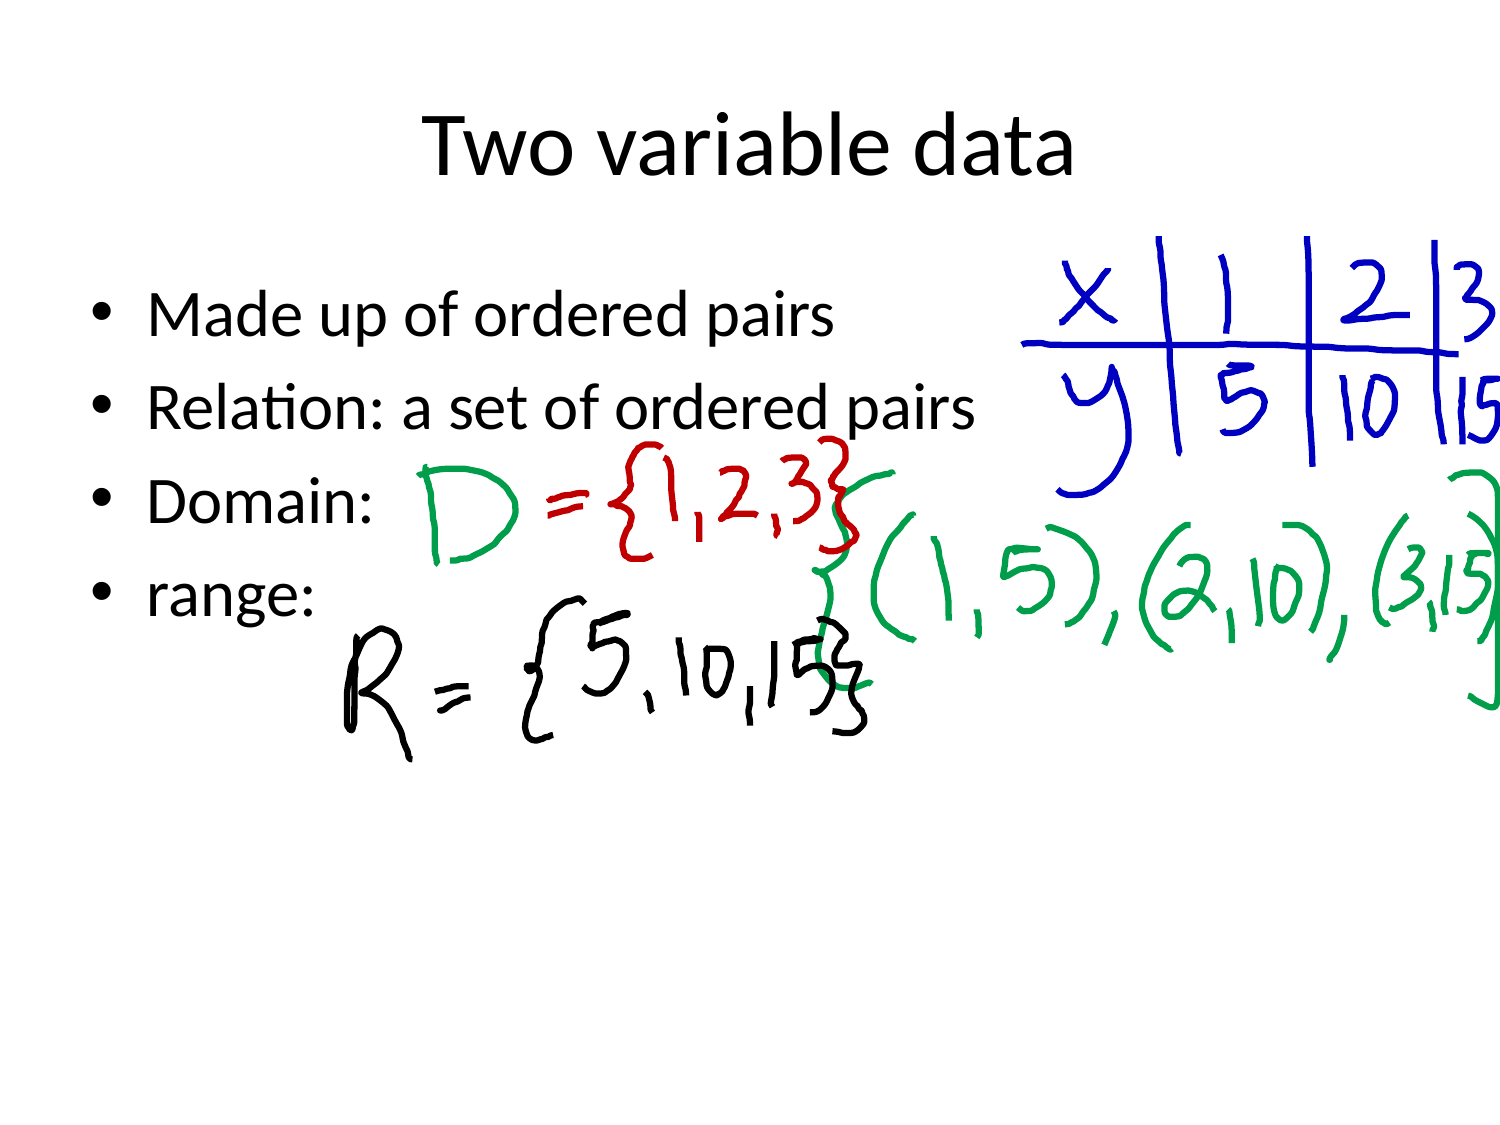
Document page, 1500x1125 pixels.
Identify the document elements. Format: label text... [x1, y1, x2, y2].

text_box [609, 443, 663, 560]
text_box [434, 685, 469, 693]
text_box [1310, 345, 1435, 354]
text_box [548, 492, 588, 501]
text_box [1341, 375, 1351, 441]
text_box [720, 468, 758, 520]
text_box [814, 471, 894, 689]
text_box [1064, 260, 1089, 296]
text_box [417, 467, 517, 562]
text_box [879, 513, 916, 642]
text_box [1219, 254, 1229, 334]
text_box [1329, 614, 1346, 658]
text_box [1306, 236, 1314, 467]
text_box [1163, 556, 1216, 618]
text_box [1045, 526, 1098, 626]
text_box [1086, 291, 1117, 322]
text_box [817, 618, 866, 734]
text_box [747, 686, 751, 726]
text_box [439, 696, 471, 712]
text_box [1171, 343, 1307, 351]
text_box [696, 511, 701, 542]
text_box [1219, 363, 1266, 434]
text_box [1428, 601, 1435, 632]
text_box [1141, 524, 1191, 651]
text_box [1059, 268, 1109, 324]
text_box [1456, 263, 1493, 341]
text_box [818, 438, 858, 552]
text_box [1021, 342, 1168, 349]
text_box [1282, 524, 1328, 633]
text_box [1364, 376, 1396, 436]
text_box [769, 641, 776, 708]
text_box [1467, 377, 1499, 442]
text_box [1103, 610, 1117, 646]
text_box [1374, 514, 1409, 625]
text_box [932, 536, 950, 621]
text_box [1002, 546, 1053, 612]
text_box [663, 456, 676, 522]
text_box [677, 637, 687, 696]
text_box [1272, 565, 1300, 622]
text_box [773, 513, 779, 537]
text_box [1456, 598, 1460, 612]
title Two variable data [75, 45, 1425, 233]
text_box [976, 609, 980, 638]
text_box [1389, 546, 1423, 610]
text_box [792, 637, 828, 714]
text_box [781, 456, 819, 522]
text_box [1158, 236, 1182, 455]
text_box [1460, 376, 1464, 445]
text_box [1056, 366, 1130, 496]
text_box [432, 516, 440, 565]
text_box [1440, 351, 1459, 355]
text_box [1342, 261, 1410, 322]
text_box [1448, 471, 1499, 709]
list Made up of ordered pairs Relation: a set of ordered pairs Domain: range: [75, 262, 1425, 1005]
text_box [704, 646, 732, 697]
text_box [547, 505, 584, 517]
text_box [524, 597, 586, 742]
text_box [1227, 608, 1233, 644]
text_box [644, 691, 654, 713]
text_box [1251, 558, 1261, 627]
text_box [1433, 239, 1445, 445]
text_box [1443, 554, 1451, 615]
text_box [582, 612, 629, 695]
text_box [346, 627, 413, 761]
